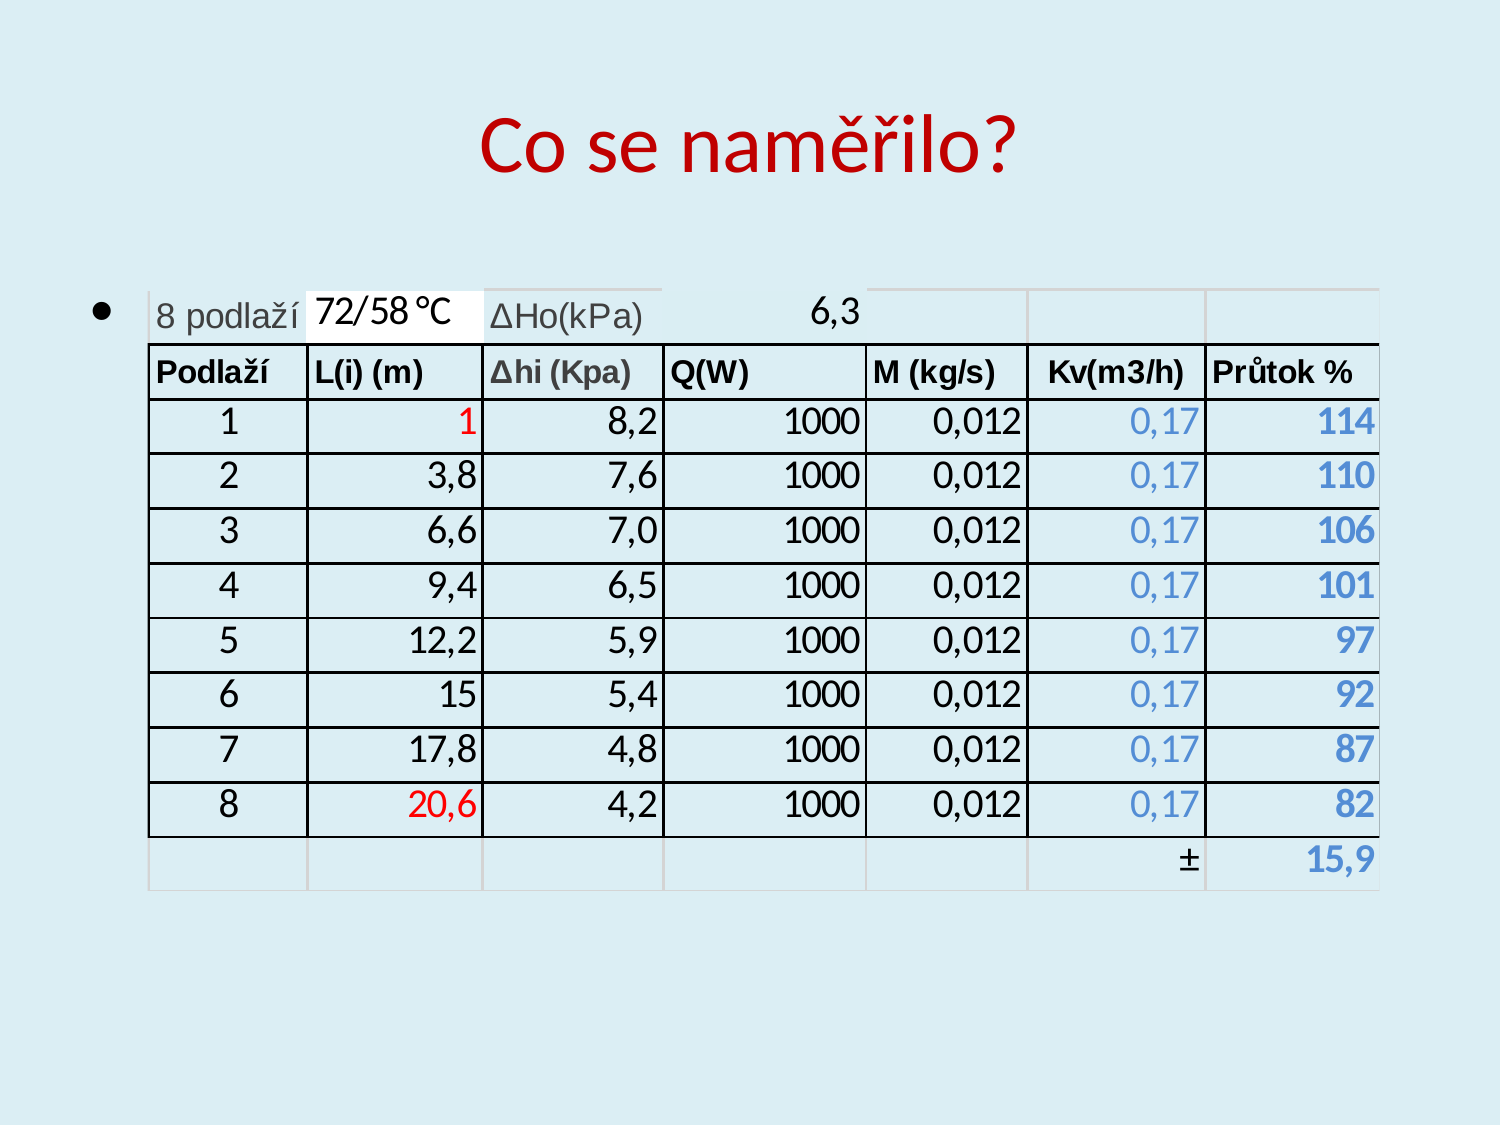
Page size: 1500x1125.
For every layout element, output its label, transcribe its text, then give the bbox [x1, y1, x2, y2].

title Co se naměřilo? [75, 45, 1425, 233]
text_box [147, 288, 1383, 894]
list [75, 262, 1425, 1005]
